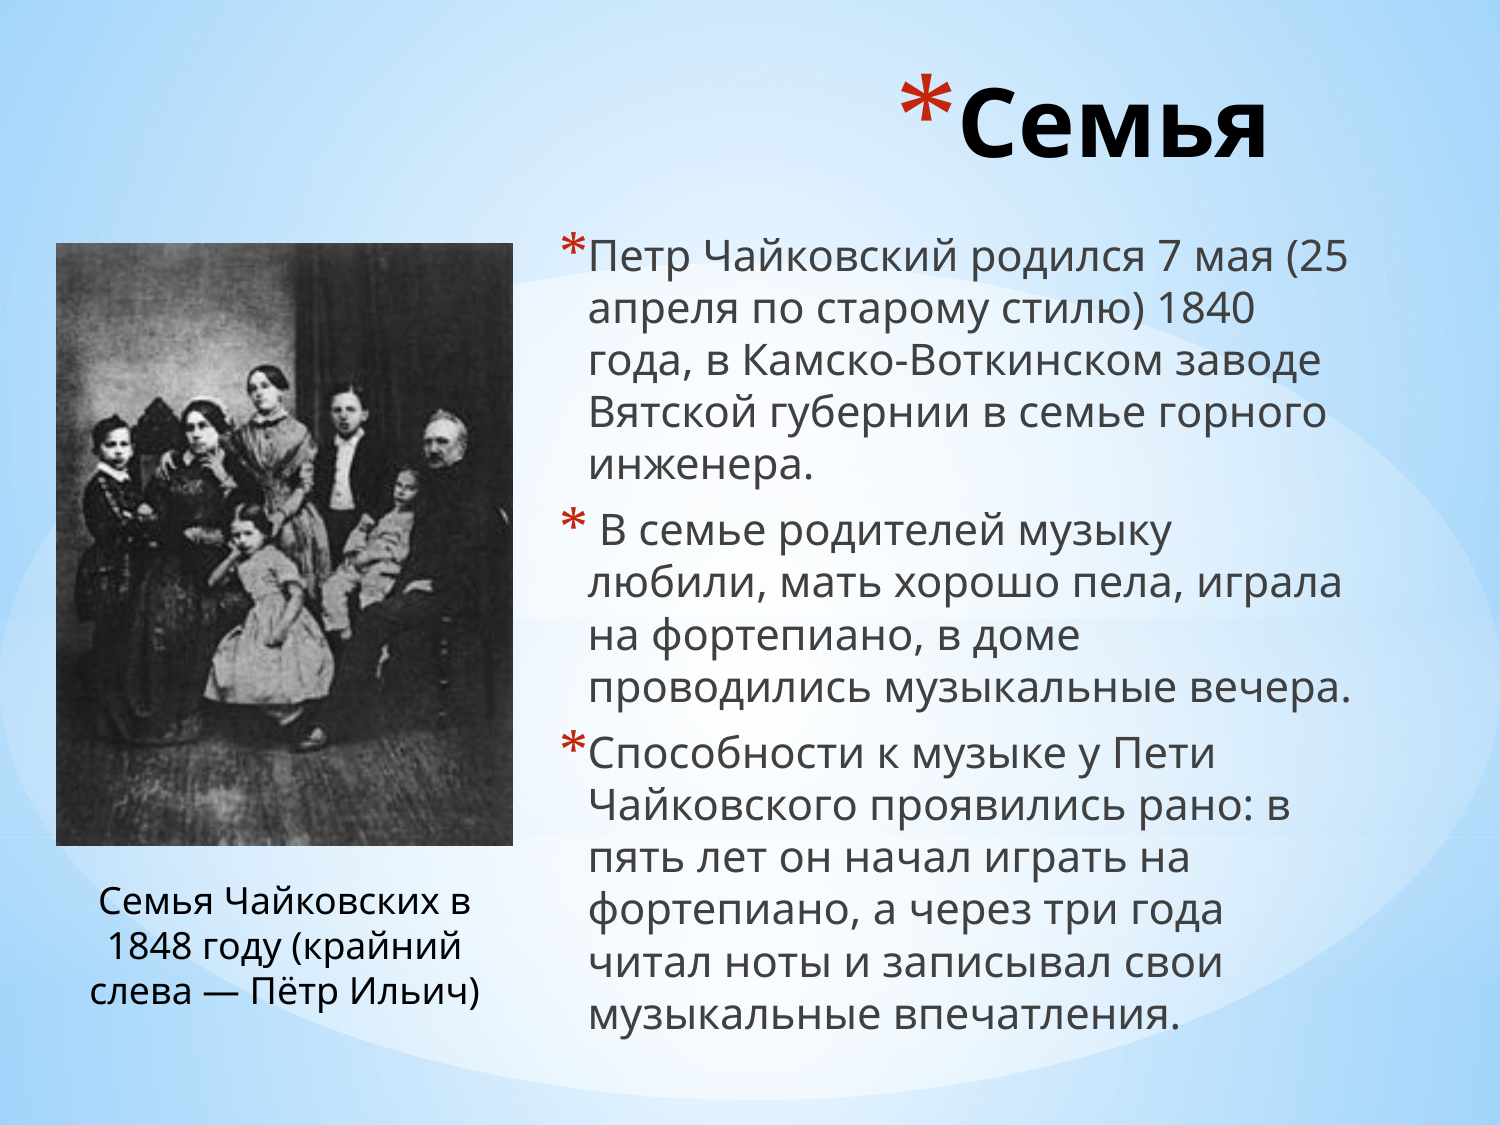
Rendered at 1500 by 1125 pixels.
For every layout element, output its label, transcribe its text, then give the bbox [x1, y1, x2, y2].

list Петр Чайковский родился 7 мая (25 апреля по старому стилю) 1840 года, в Камско-Воткинском заводе Вятской губернии в семье горного инженера. В семье родителей музыку любили, мать хорошо пела, играла на фортепиано, в доме проводились музыкальные вечера. Способности к музыке у Пети Чайковского проявились рано: в пять лет он начал играть на фортепиано, а через три года читал ноты и записывал свои музыкальные впечатления. [537, 220, 1376, 1071]
title Семья [218, 54, 1287, 243]
text_box Семья Чайковских в 1848 году (крайний слева — Пётр Ильич) [56, 869, 513, 1020]
picture [56, 243, 514, 847]
